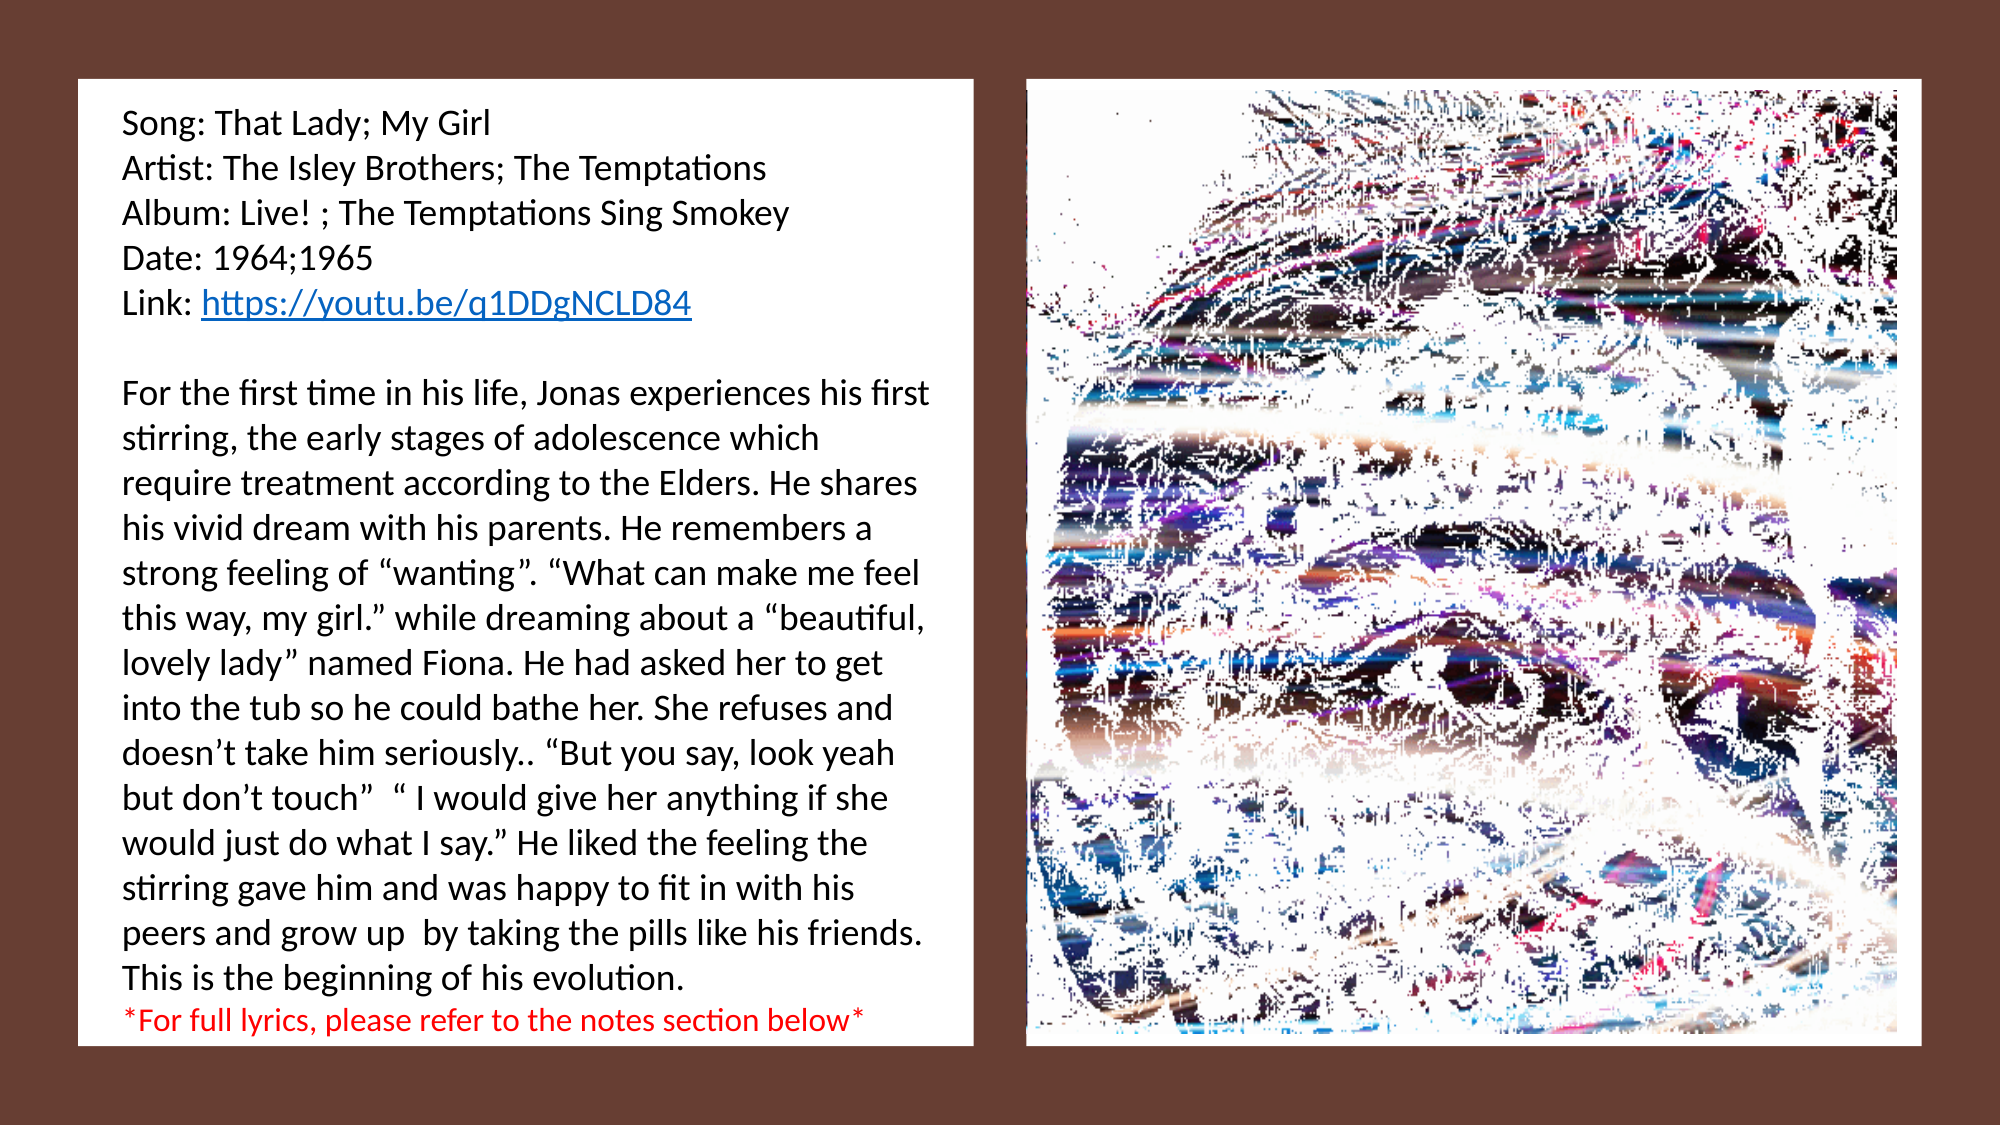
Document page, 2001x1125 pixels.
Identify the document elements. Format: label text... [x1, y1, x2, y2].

text_box [0, 0, 2000, 1125]
text_box [77, 78, 975, 1047]
picture [1026, 90, 1897, 1034]
text_box [1025, 78, 1923, 1047]
text_box Song: That Lady; My Girl Artist: The Isley Brothers; The Temptations Album: Live! ; The Temptations Sing Smokey Date: 1964;1965 Link: https://youtu.be/q1DDgNCLD84 For the first time in his life, Jonas experiences his first stirring, the early stages of adolescence which require treatment according to the Elders. He shares his vivid dream with his parents. He remembers a strong feeling of “wanting”. “What can make me feel this way, my girl.” while dreaming about a “beautiful, lovely lady” named Fiona. He had asked her to get into the tub so he could bathe her. She refuses and doesn’t take him seriously.. “But you say, look yeah but don’t touch” “ I would give her anything if she would just do what I say.” He liked the feeling the stirring gave him and was happy to fit in with his peers and grow up by taking the pills like his friends. This is the beginning of his evolution. *For full lyrics, please refer to the notes section below* [107, 90, 949, 1125]
